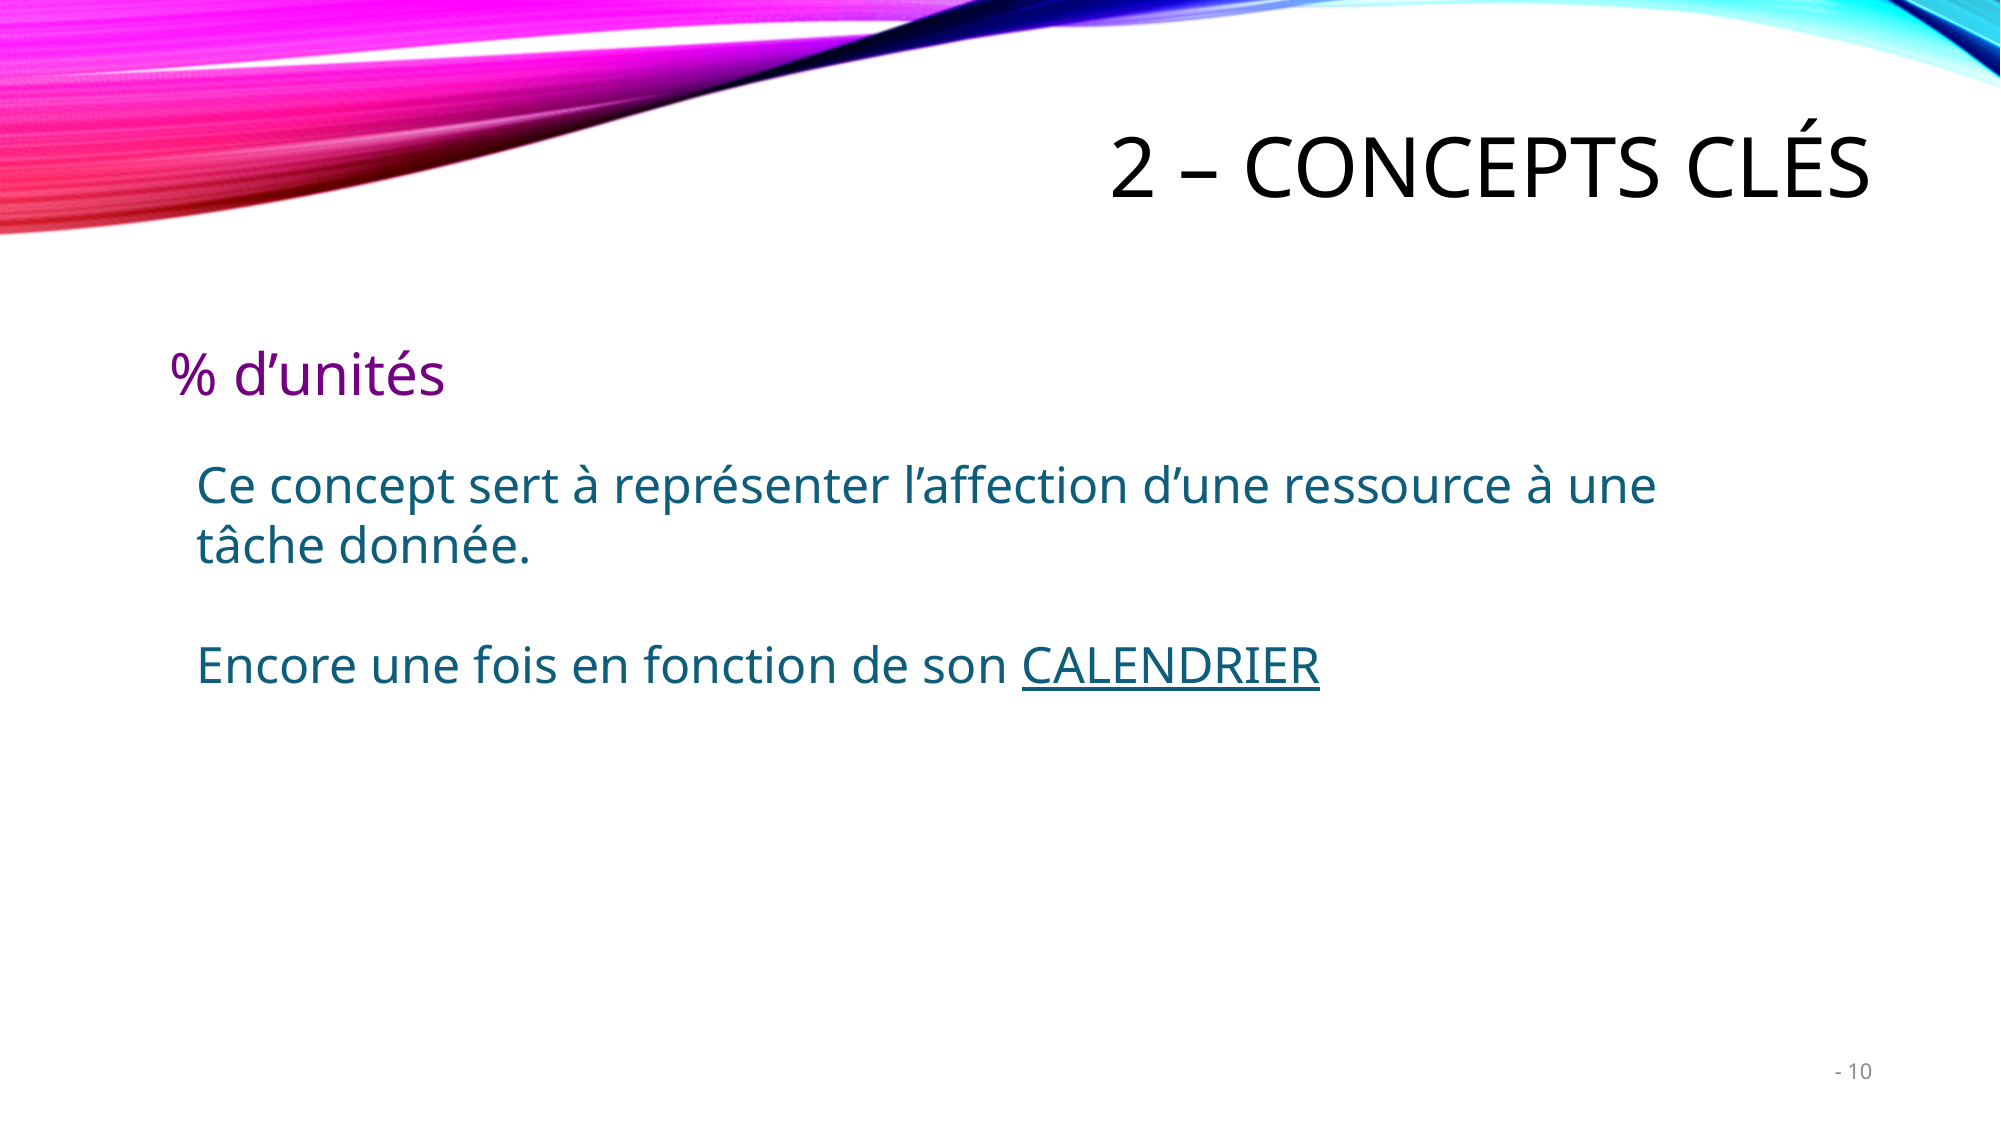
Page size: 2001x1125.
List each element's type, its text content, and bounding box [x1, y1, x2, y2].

text_box Ce concept sert à représenter l’affection d’une ressource à une tâche donnée. Encore une fois en fonction de son CALENDRIER [181, 446, 1696, 702]
title 2 – Concepts clés [638, 64, 1888, 277]
text_box % d’unités [154, 259, 1841, 415]
picture [1910, 0, 2000, 45]
slide_number 10 [1808, 1042, 1888, 1103]
picture [0, 0, 2000, 237]
picture [1890, 0, 2000, 75]
